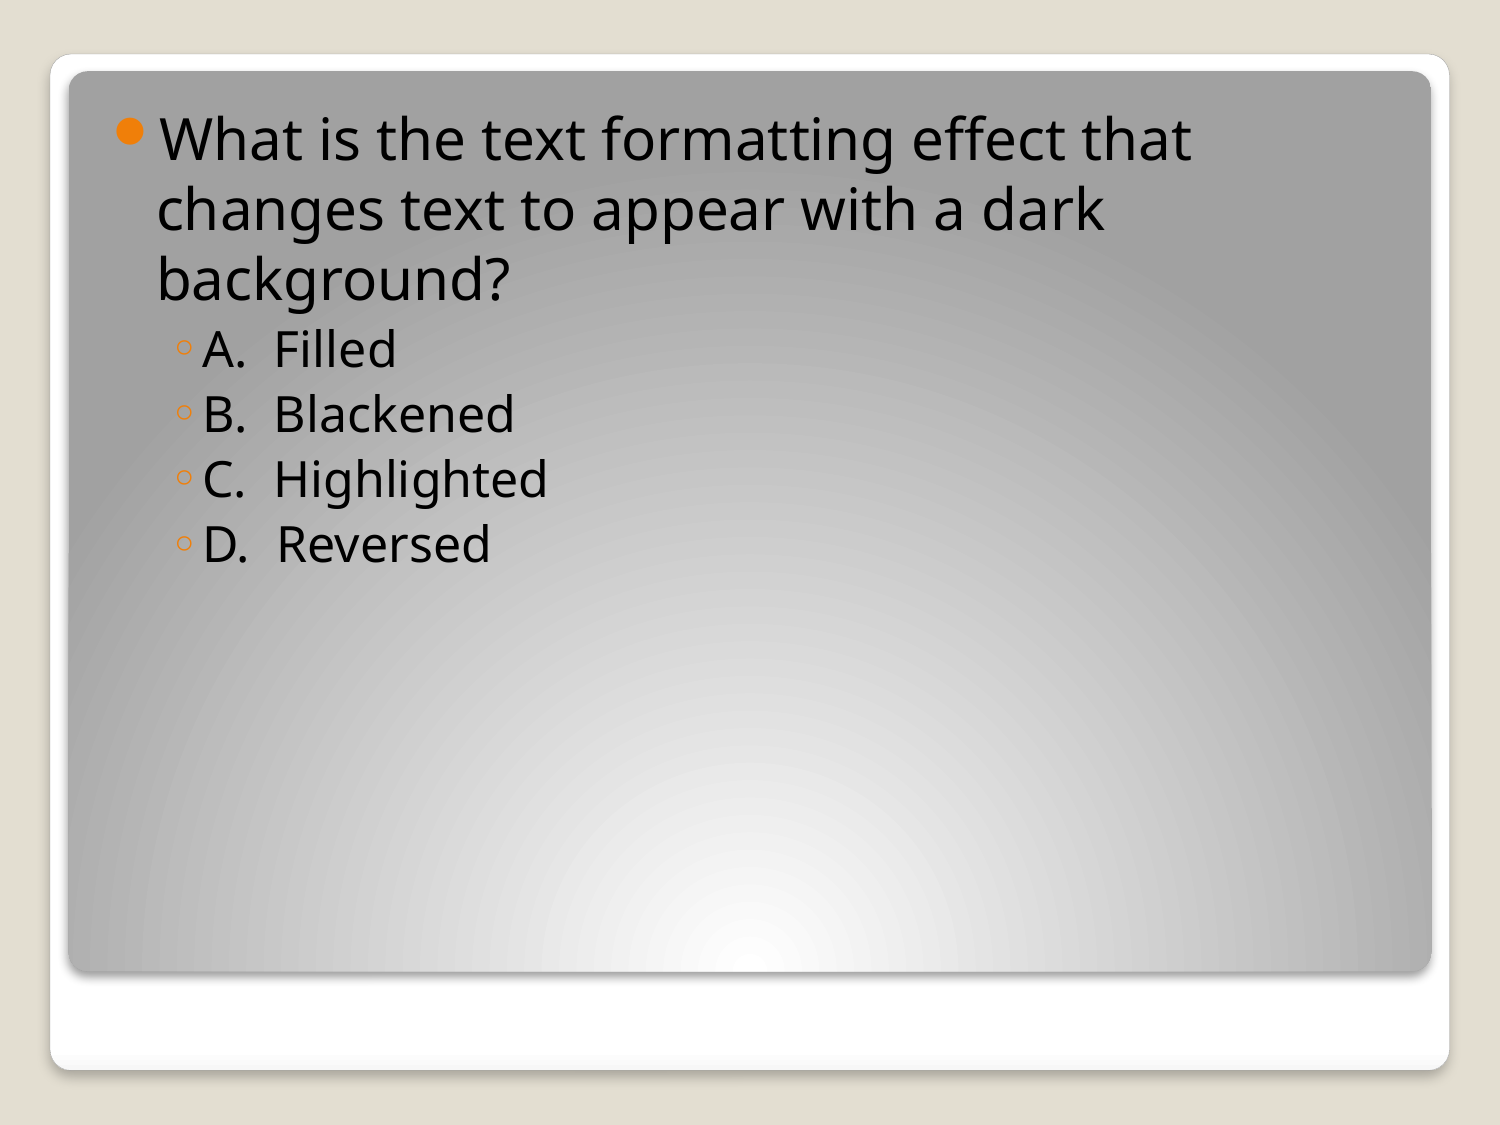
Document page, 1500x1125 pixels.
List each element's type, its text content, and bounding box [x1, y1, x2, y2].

list What is the text formatting effect that changes text to appear with a dark background? A. Filled B. Blackened C. Highlighted D. Reversed [82, 86, 1425, 774]
